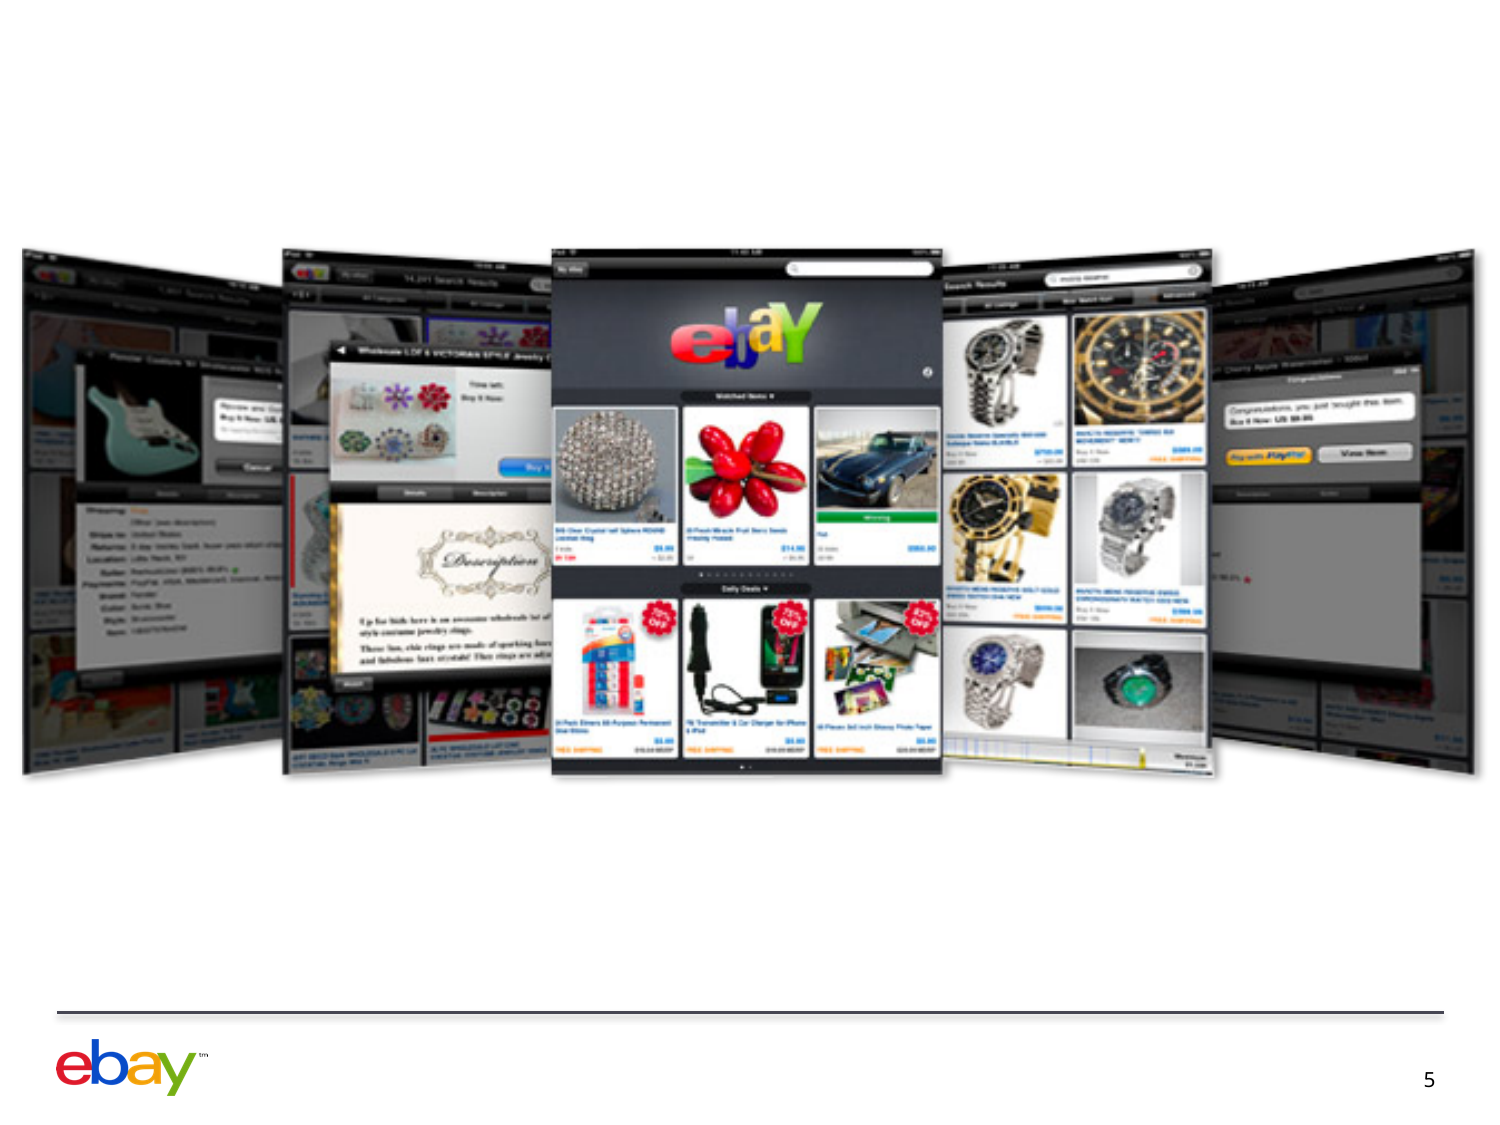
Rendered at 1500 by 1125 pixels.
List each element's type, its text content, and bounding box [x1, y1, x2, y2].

slide_number 5 [1087, 1062, 1450, 1103]
picture [56, 1039, 208, 1096]
picture [22, 247, 1478, 778]
